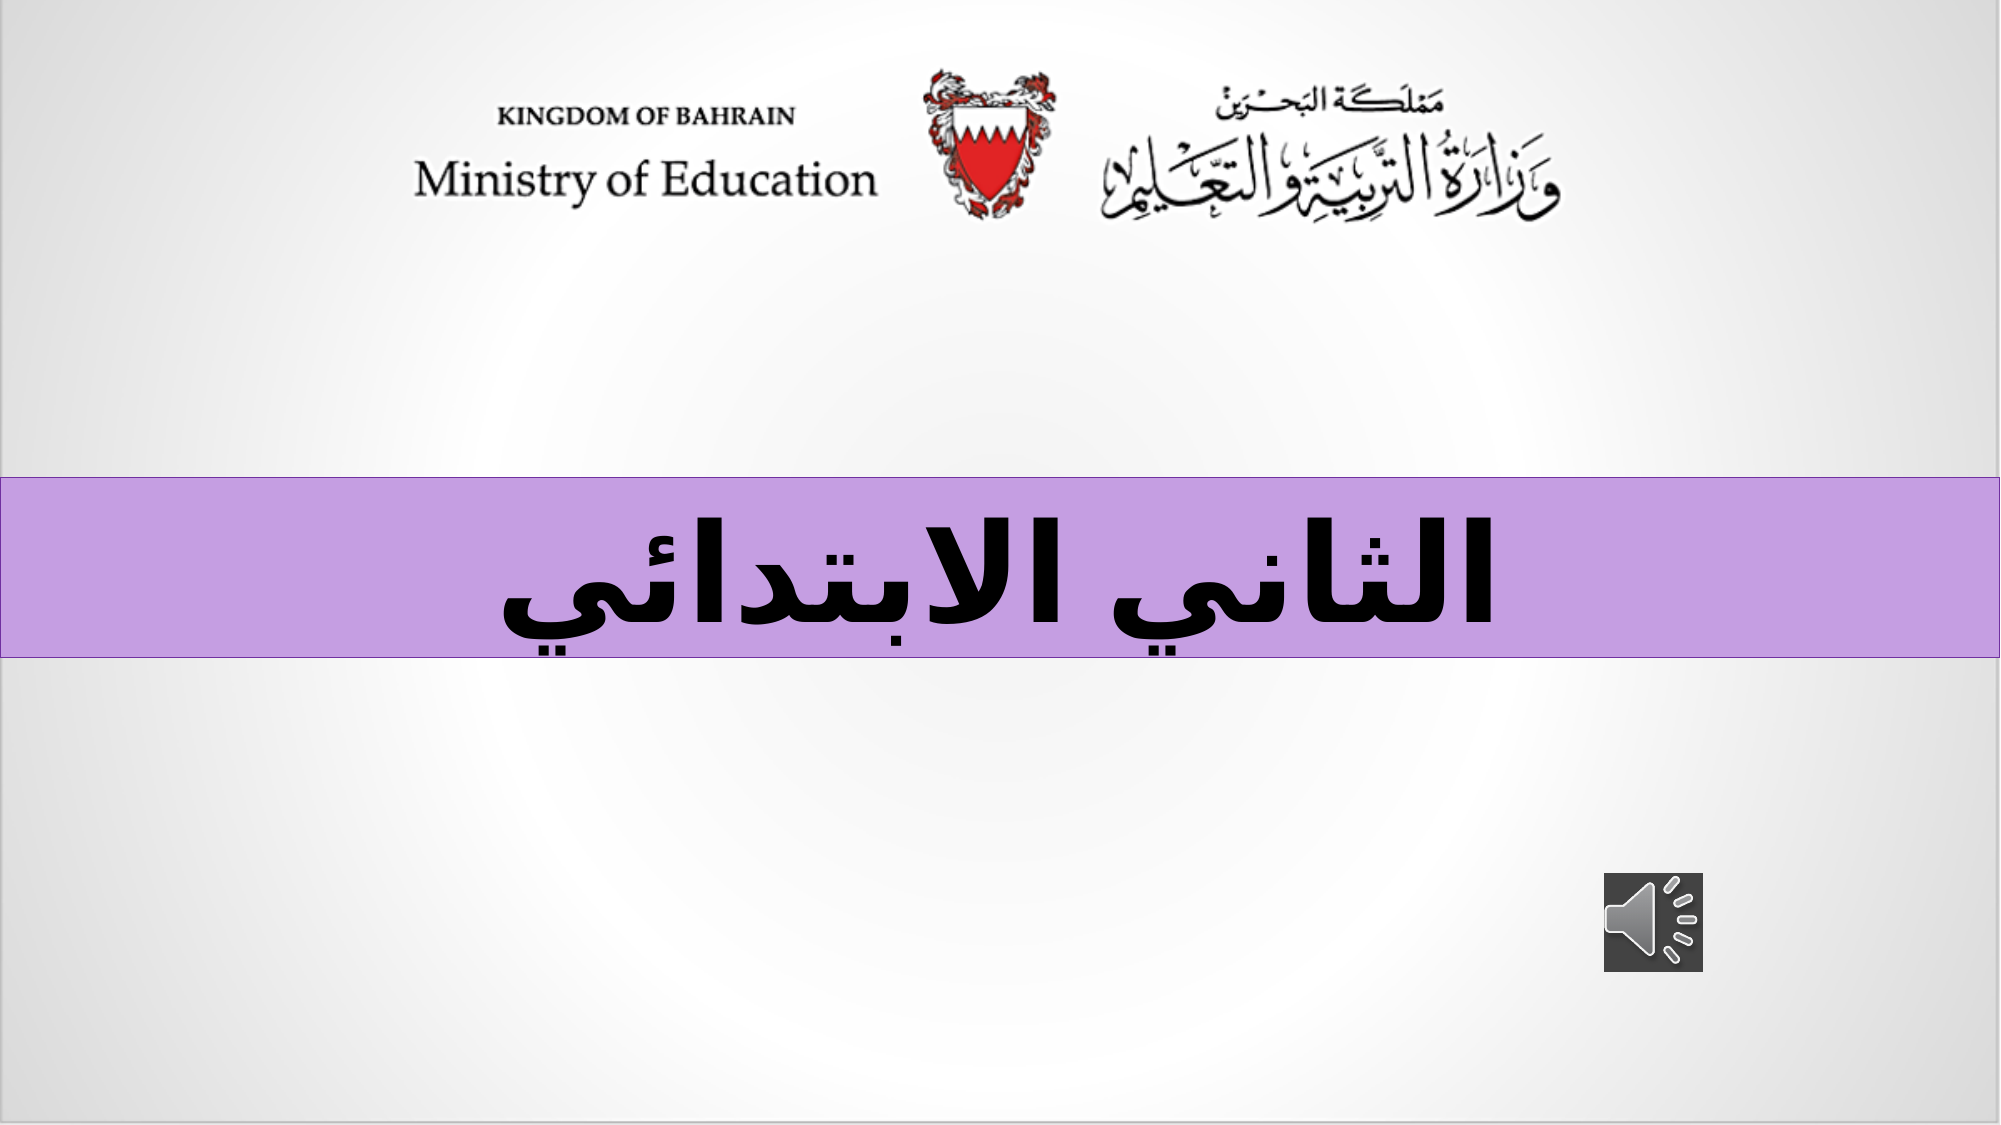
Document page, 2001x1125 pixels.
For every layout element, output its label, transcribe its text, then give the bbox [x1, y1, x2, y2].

text_box الثاني الابتدائي [0, 477, 2000, 658]
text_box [1603, 872, 1704, 973]
picture [0, 0, 2001, 1125]
